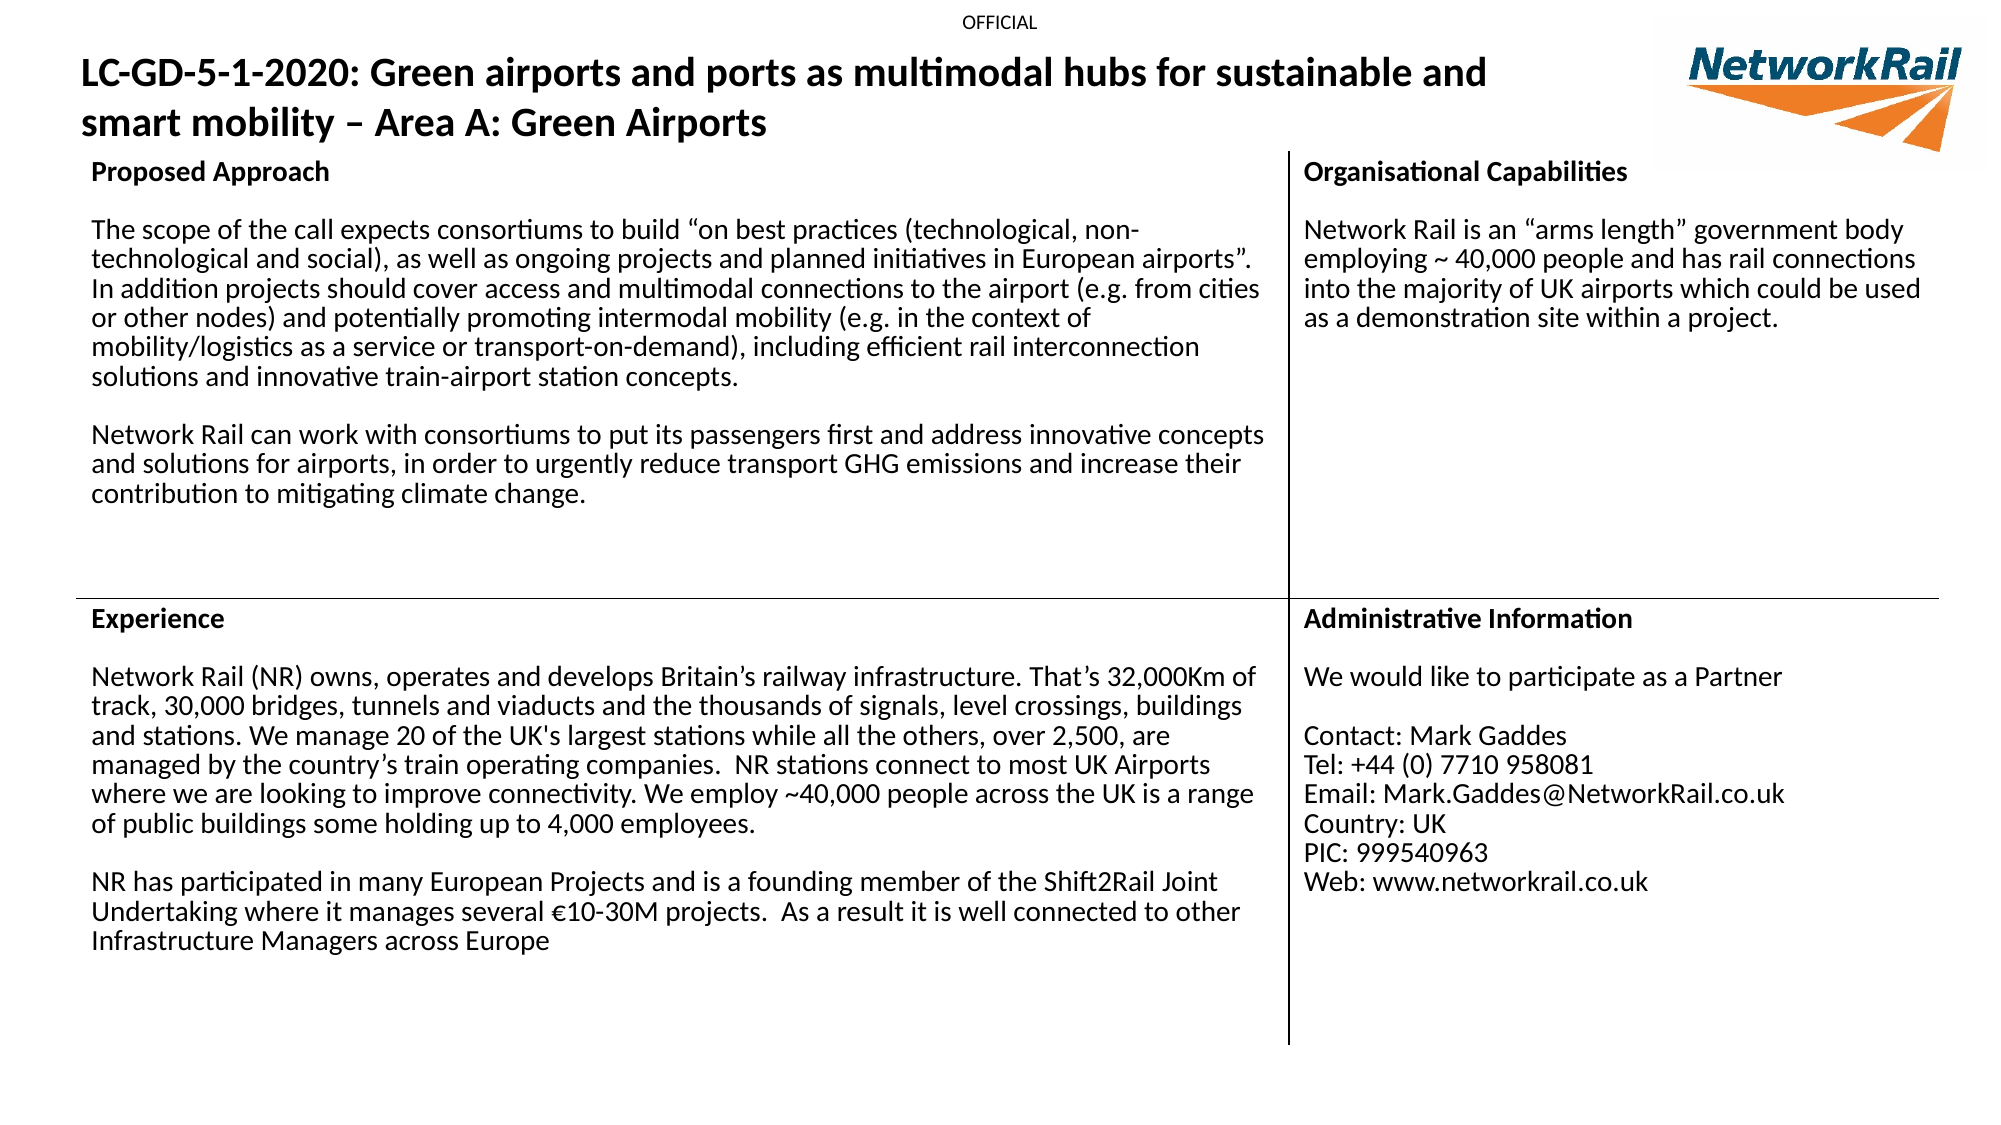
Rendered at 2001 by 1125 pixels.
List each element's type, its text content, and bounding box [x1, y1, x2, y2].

table_header Proposed Approach The scope of the call expects consortiums to build “on best practices (technological, non-technological and social), as well as ongoing projects and planned initiatives in European airports”. In addition projects should cover access and multimodal connections to the airport (e.g. from cities or other nodes) and potentially promoting intermodal mobility (e.g. in the context of mobility/logistics as a service or transport-on-demand), including efficient rail interconnection solutions and innovative train-airport station concepts. Network Rail can work with consortiums to put its passengers first and address innovative concepts and solutions for airports, in order to urgently reduce transport GHG emissions and increase their contribution to mitigating climate change. [77, 153, 1288, 598]
table_cell Administrative Information We would like to participate as a Partner Contact: Mark Gaddes Tel: +44 (0) 7710 958081 Email: Mark.Gaddes@NetworkRail.co.uk Country: UK PIC: 999540963 Web: www.networkrail.co.uk [1290, 599, 1937, 1045]
picture [1652, 17, 1987, 171]
table_header Organisational Capabilities Network Rail is an “arms length” government body employing ~ 40,000 people and has rail connections into the majority of UK airports which could be used as a demonstration site within a project. [1290, 152, 1937, 598]
table_cell Experience Network Rail (NR) owns, operates and develops Britain’s railway infrastructure. That’s 32,000Km of track, 30,000 bridges, tunnels and viaducts and the thousands of signals, level crossings, buildings and stations. We manage 20 of the UK's largest stations while all the others, over 2,500, are managed by the country’s train operating companies. NR stations connect to most UK Airports where we are looking to improve connectivity. We employ ~40,000 people across the UK is a range of public buildings some holding up to 4,000 employees. NR has participated in many European Projects and is a founding member of the Shift2Rail Joint Undertaking where it manages several €10-30M projects. As a result it is well connected to other Infrastructure Managers across Europe [77, 599, 1288, 1045]
text_box LC-GD-5-1-2020: Green airports and ports as multimodal hubs for sustainable and smart mobility – Area A: Green Airports [66, 37, 1549, 153]
